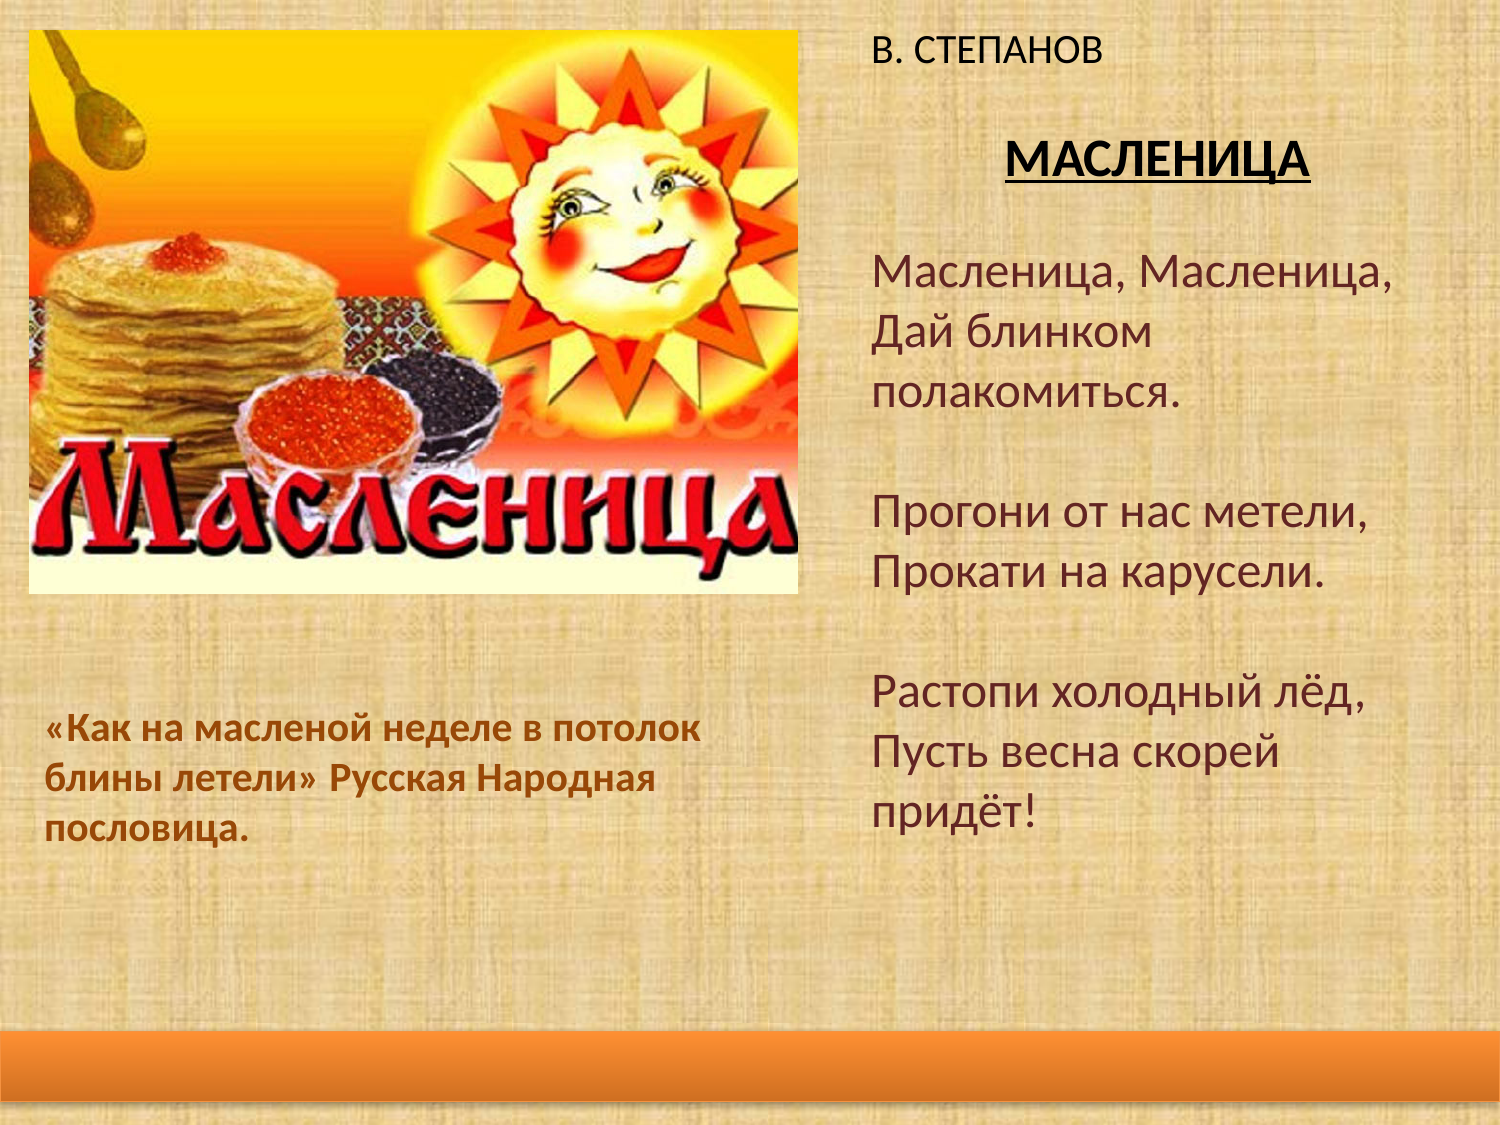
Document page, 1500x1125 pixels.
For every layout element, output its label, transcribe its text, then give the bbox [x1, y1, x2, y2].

text_box «Как на масленой неделе в потолок блины летели» Русская Народная пословица. [29, 692, 780, 858]
picture [0, 0, 1500, 1031]
text_box В. СТЕПАНОВ МАСЛЕНИЦА Масленица, Масленица, Дай блинком полакомиться. Прогони от нас метели, Прокати на карусели. Растопи холодный лёд, Пусть весна скорей придёт! [856, 14, 1459, 845]
text_box [0, 1031, 1500, 1102]
picture [0, 1102, 1500, 1125]
